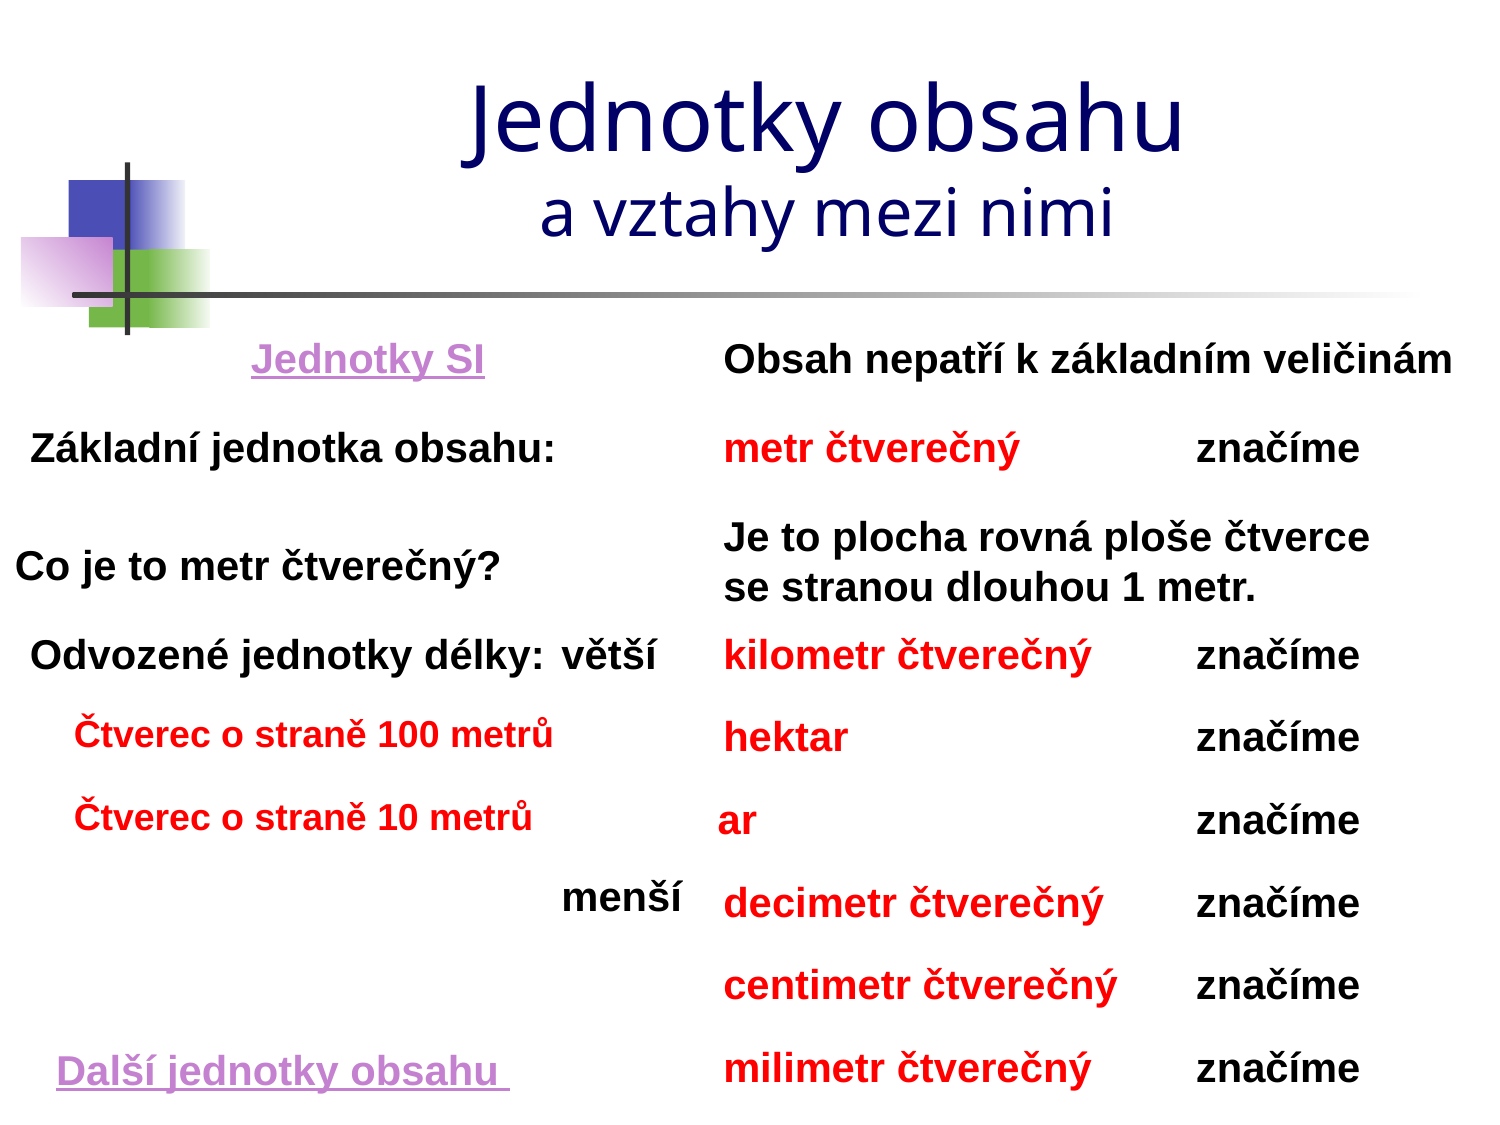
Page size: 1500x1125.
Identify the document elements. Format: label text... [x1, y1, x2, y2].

text_box značíme [1181, 620, 1395, 685]
text_box hektar [708, 702, 1140, 768]
text_box značíme [1181, 868, 1395, 933]
list Základní jednotka obsahu: [0, 413, 597, 497]
text_box větší [531, 620, 744, 703]
text_box značíme [1181, 950, 1395, 1016]
text_box značíme [1181, 785, 1395, 851]
text_box Odvozené jednotky délky: [0, 620, 531, 703]
text_box menší [531, 861, 744, 945]
text_box milimetr čtverečný [708, 1033, 1140, 1099]
text_box centimetr čtverečný [708, 950, 1140, 1016]
text_box Čtverec o straně 100 metrů [59, 702, 625, 763]
text_box značíme [1181, 1033, 1395, 1099]
text_box Je to plocha rovná ploše čtverce se stranou dlouhou 1 metr. [708, 501, 1412, 617]
text_box Jednotky SI [236, 324, 514, 390]
text_box kilometr čtverečný [708, 620, 1140, 685]
title Jednotky obsahu a vztahy mezi nimi [188, 34, 1468, 276]
text_box Obsah nepatří k základním veličinám [708, 324, 1480, 390]
text_box značíme [1181, 702, 1395, 768]
text_box Další jednotky obsahu [41, 1036, 550, 1102]
text_box ar [702, 785, 1134, 851]
text_box Čtverec o straně 10 metrů [59, 785, 625, 846]
text_box značíme [1181, 413, 1395, 479]
text_box decimetr čtverečný [744, 868, 1140, 933]
text_box metr čtverečný [708, 413, 1040, 501]
text_box Co je to metr čtverečný? [0, 531, 550, 597]
